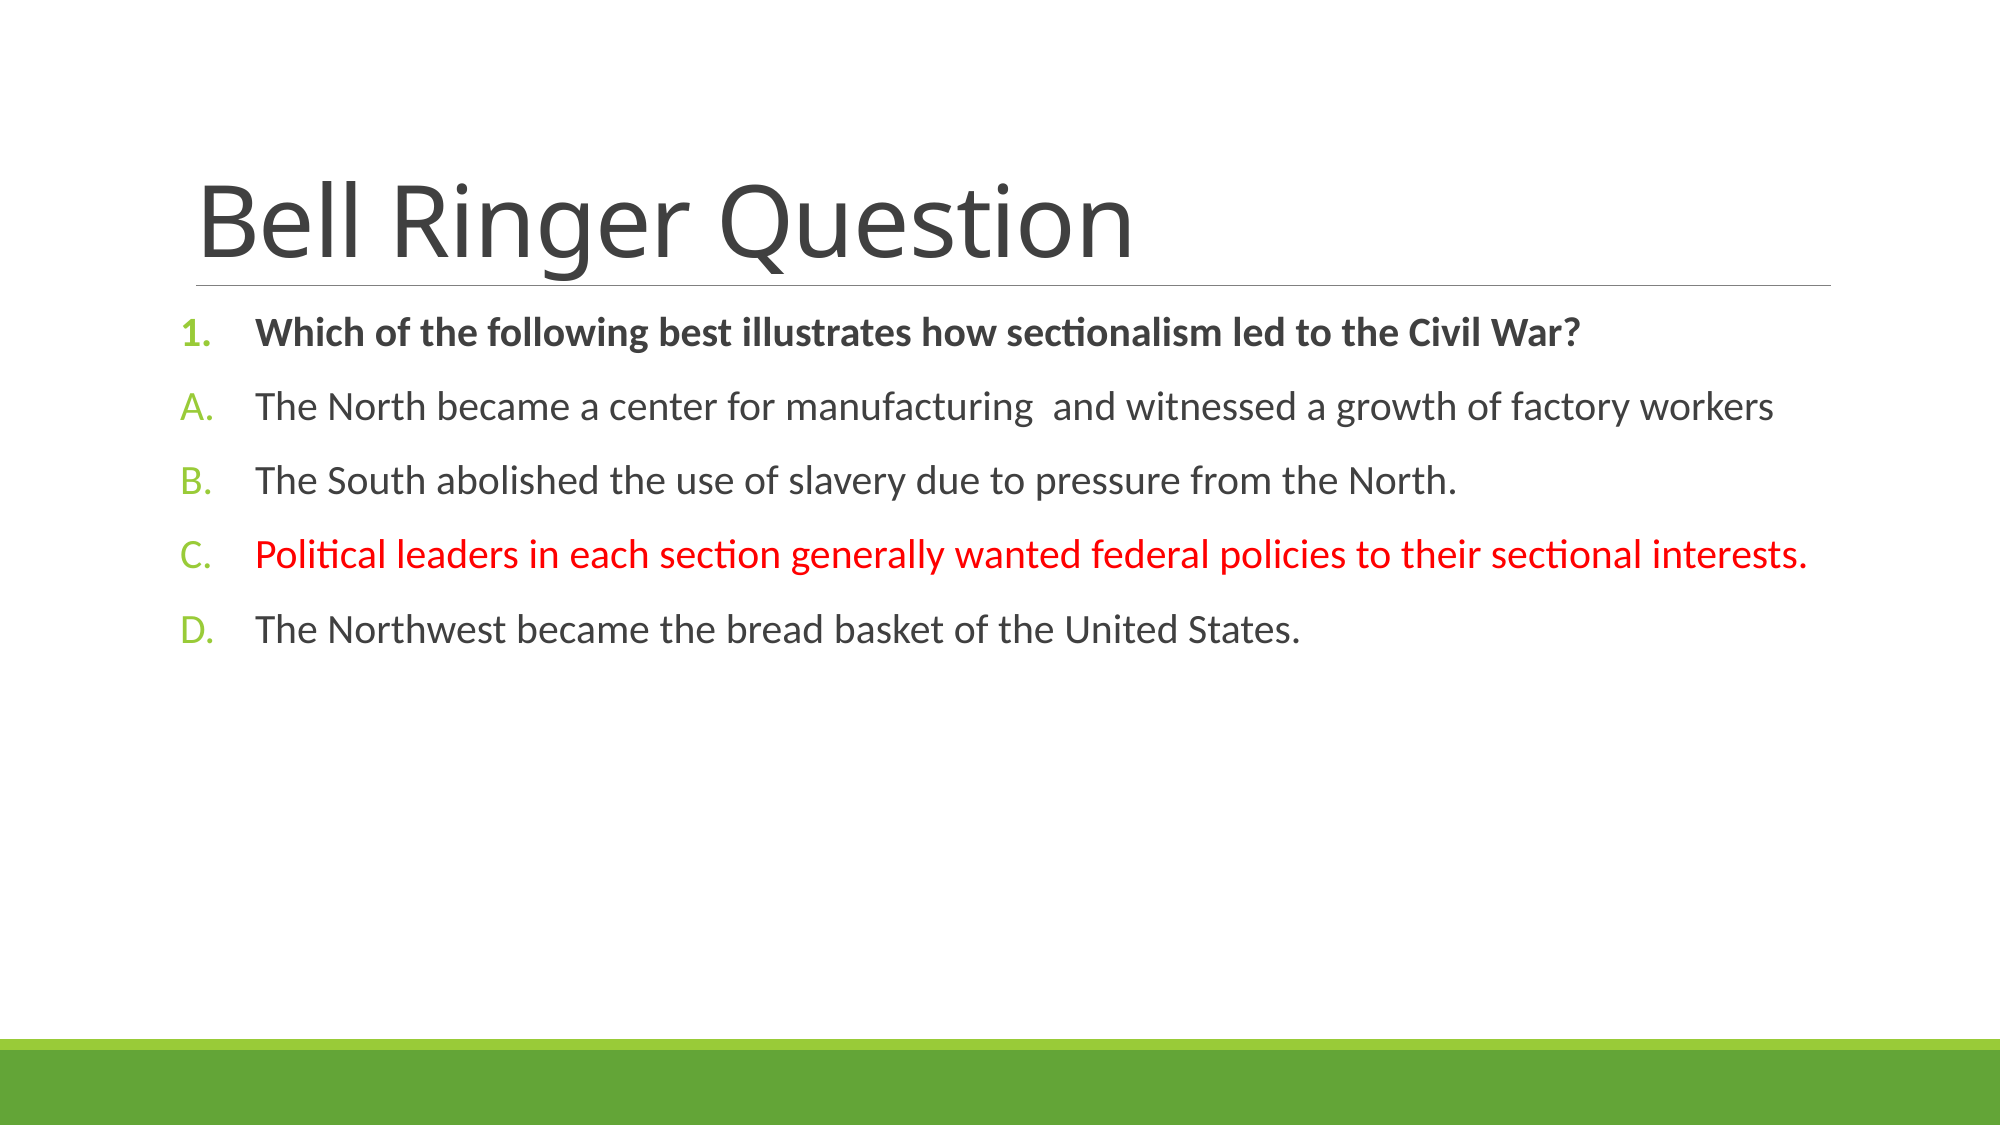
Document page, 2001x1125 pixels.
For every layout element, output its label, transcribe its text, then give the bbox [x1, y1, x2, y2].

list Which of the following best illustrates how sectionalism led to the Civil War? The North became a center for manufacturing and witnessed a growth of factory workers The South abolished the use of slavery due to pressure from the North. Political leaders in each section generally wanted federal policies to their sectional interests. The Northwest became the bread basket of the United States. [180, 302, 1830, 963]
title Bell Ringer Question [180, 47, 1830, 285]
